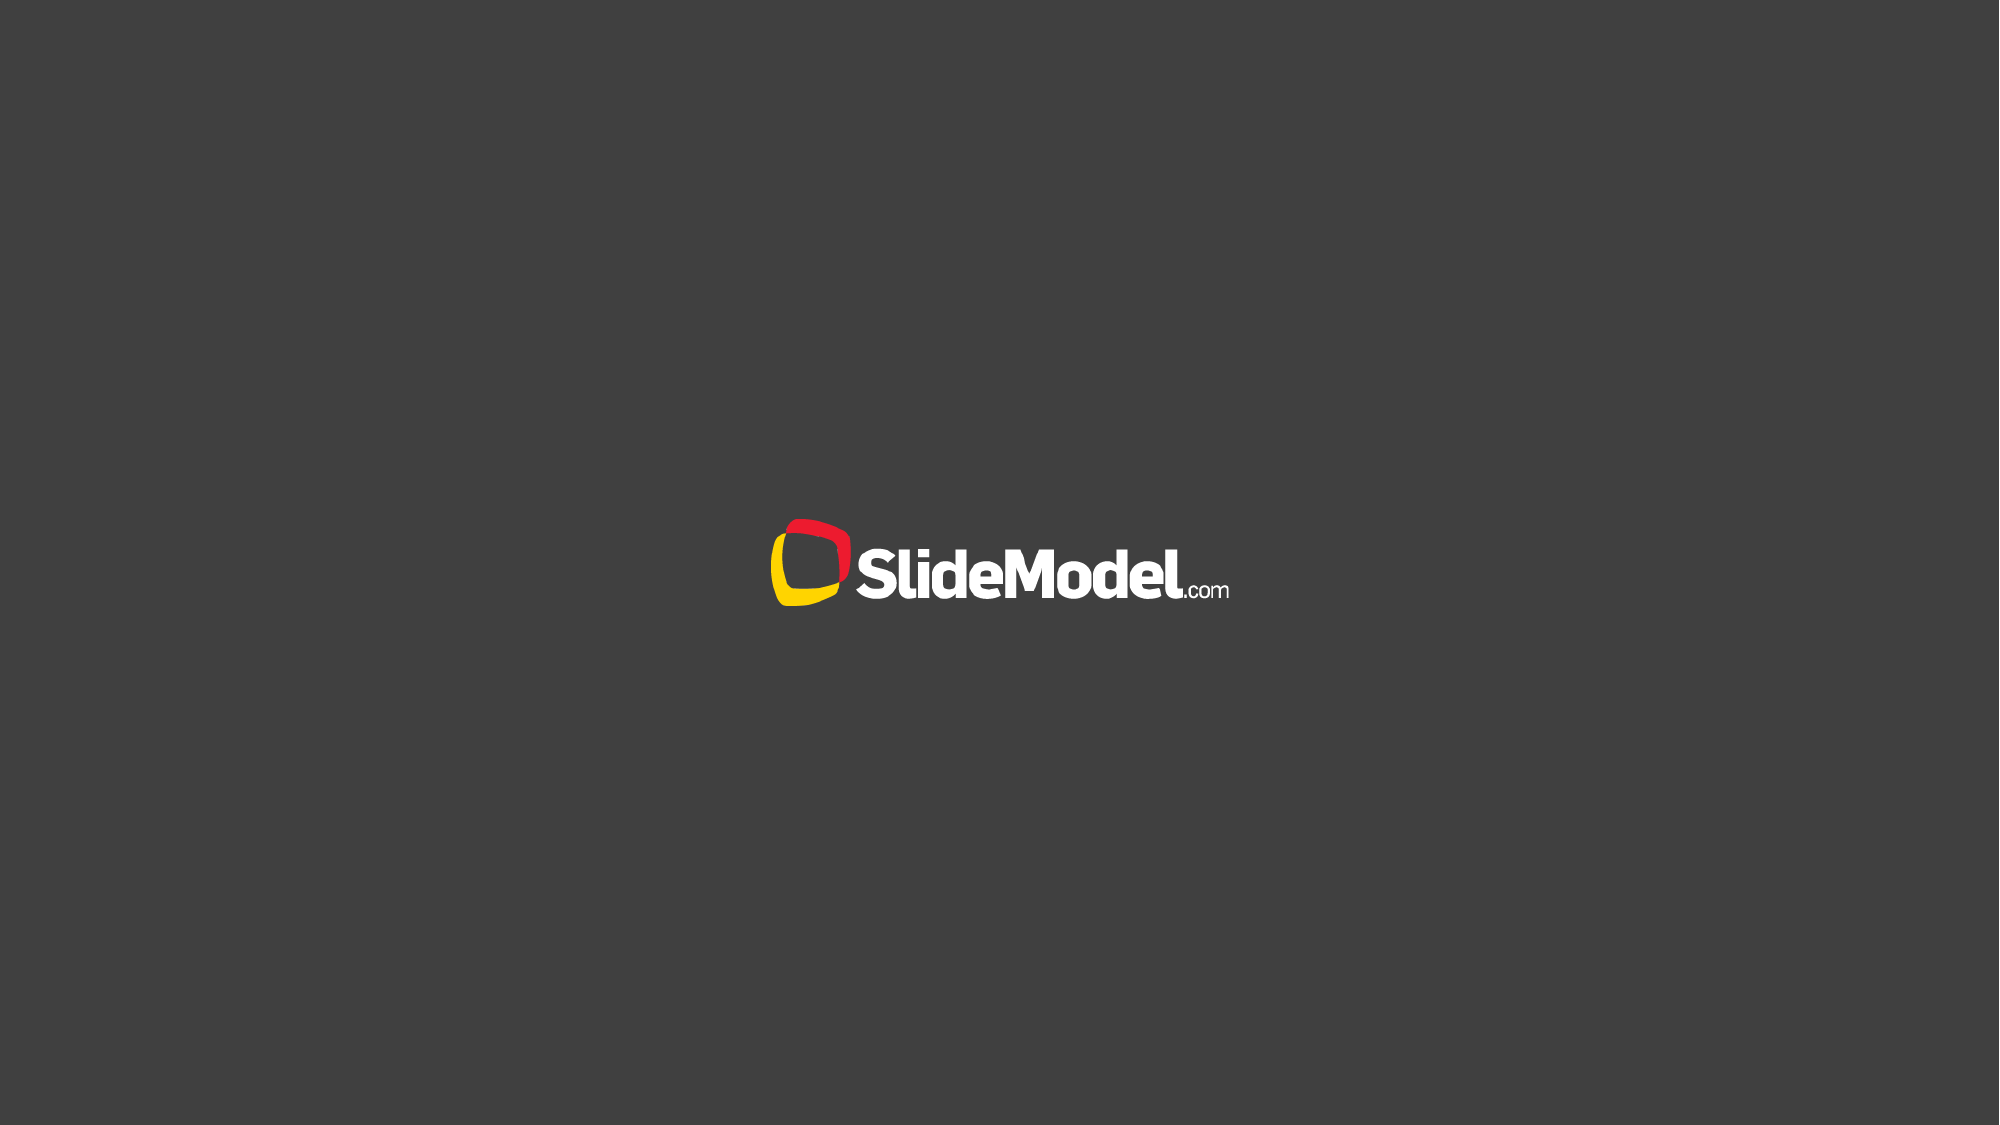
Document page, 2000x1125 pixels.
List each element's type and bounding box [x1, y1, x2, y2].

picture [770, 518, 1229, 606]
